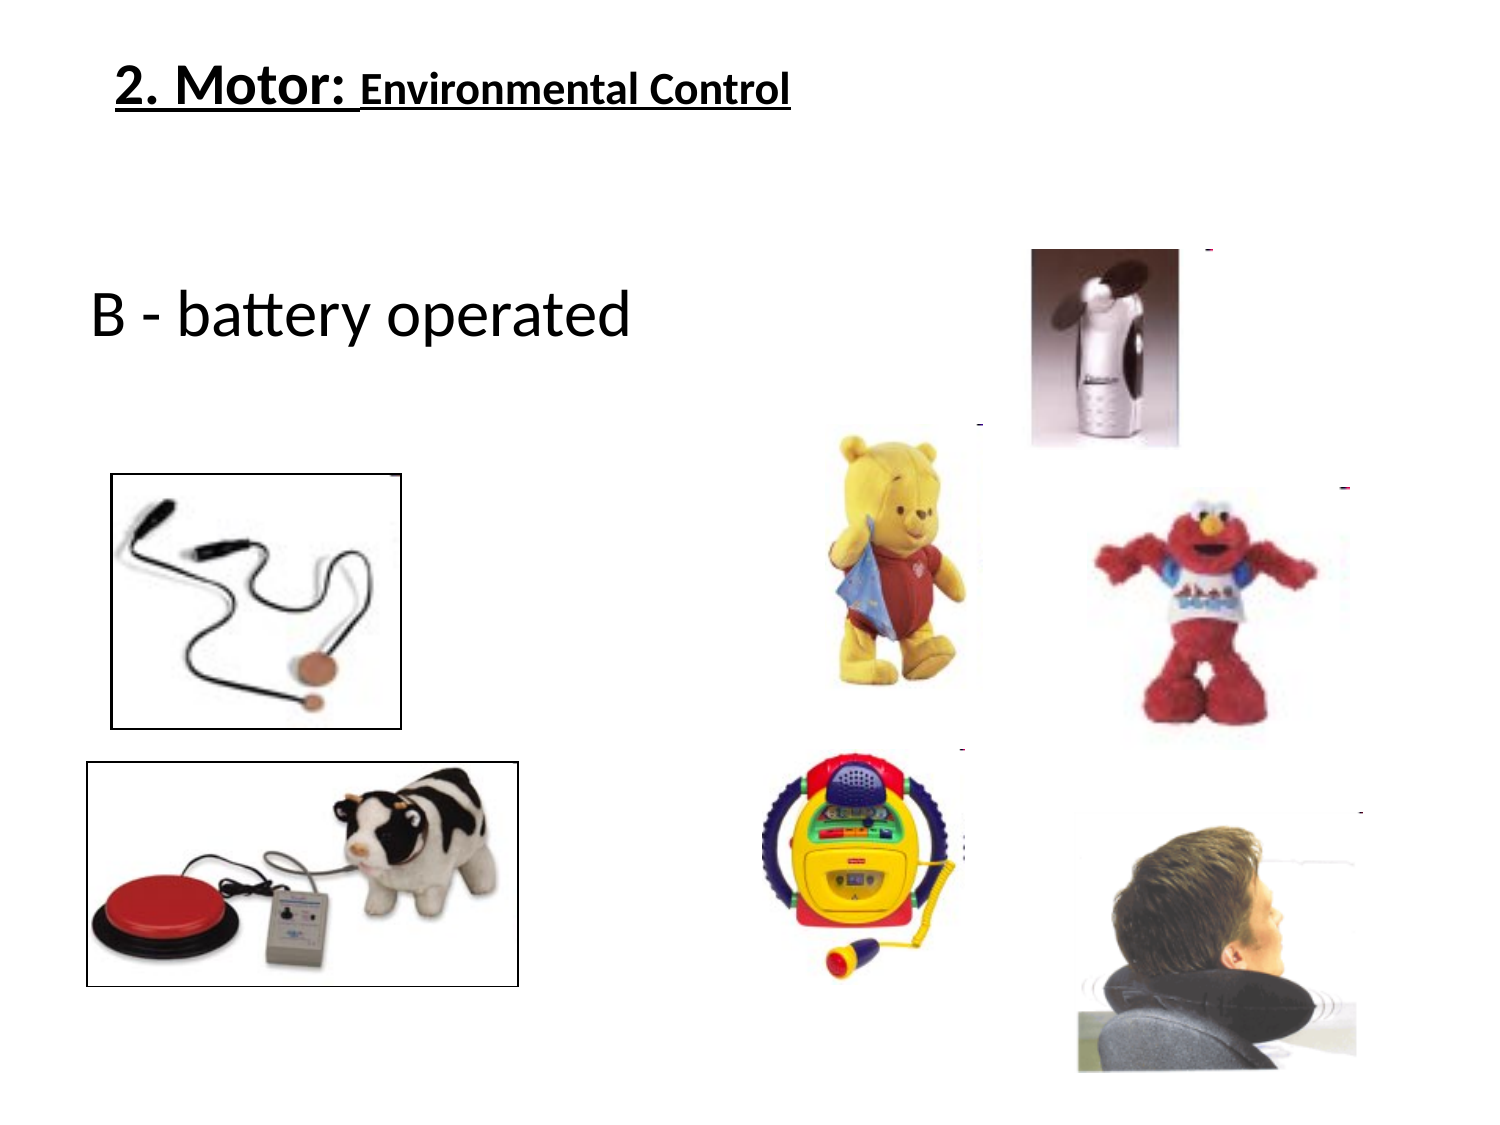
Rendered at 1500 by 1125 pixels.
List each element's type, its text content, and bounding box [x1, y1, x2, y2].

title 2. Motor: Environmental Control [99, 37, 1375, 125]
list B - battery operated [75, 262, 1425, 1005]
picture [112, 474, 401, 729]
picture [762, 749, 965, 985]
picture [1074, 812, 1363, 1073]
picture [1012, 249, 1213, 451]
picture [824, 424, 983, 701]
picture [1087, 487, 1351, 751]
picture [87, 762, 518, 987]
